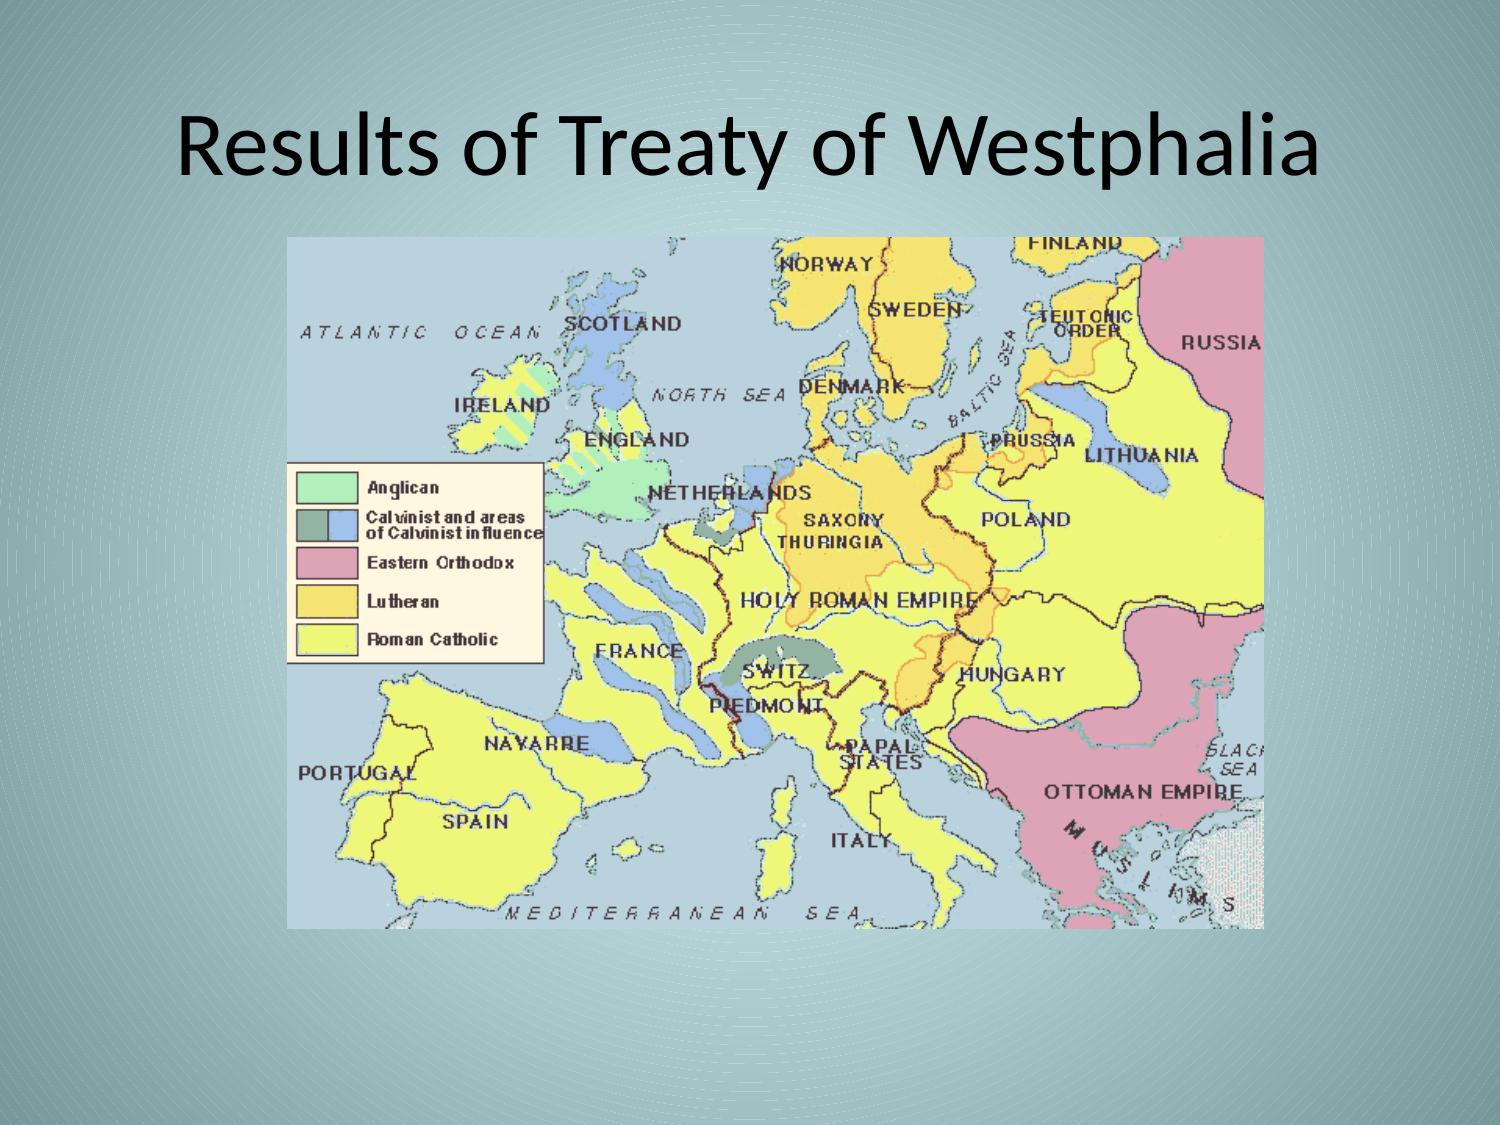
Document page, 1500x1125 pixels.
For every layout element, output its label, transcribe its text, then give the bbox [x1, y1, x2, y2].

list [287, 237, 1265, 929]
title Results of Treaty of Westphalia [75, 45, 1425, 233]
